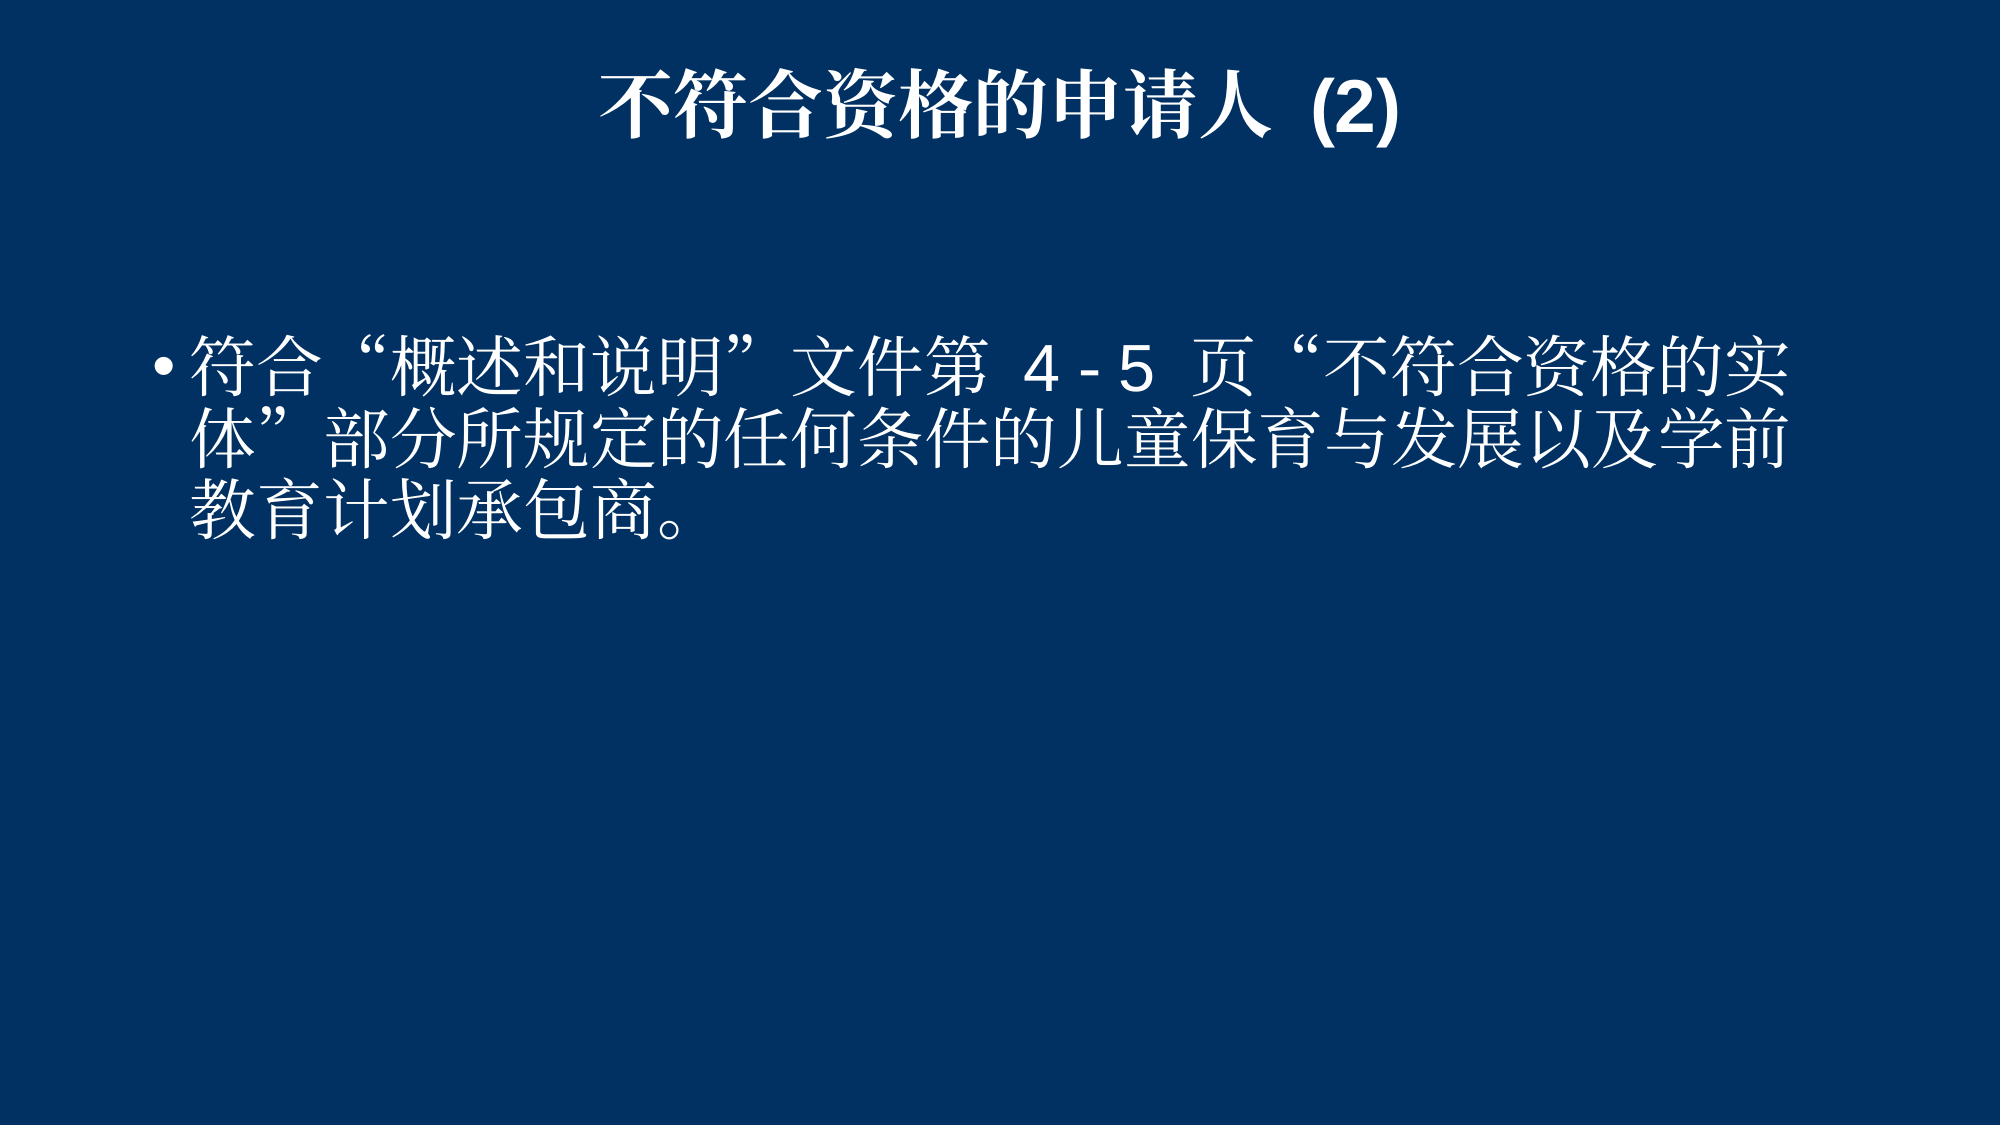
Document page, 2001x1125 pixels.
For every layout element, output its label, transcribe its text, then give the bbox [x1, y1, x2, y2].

title 不符合资格的申请人 (2) [137, 0, 1863, 218]
list 符合“概述和说明”文件第 4 - 5 页“不符合资格的实体”部分所规定的任何条件的儿童保育与发展以及学前教育计划承包商。 [137, 326, 1863, 979]
